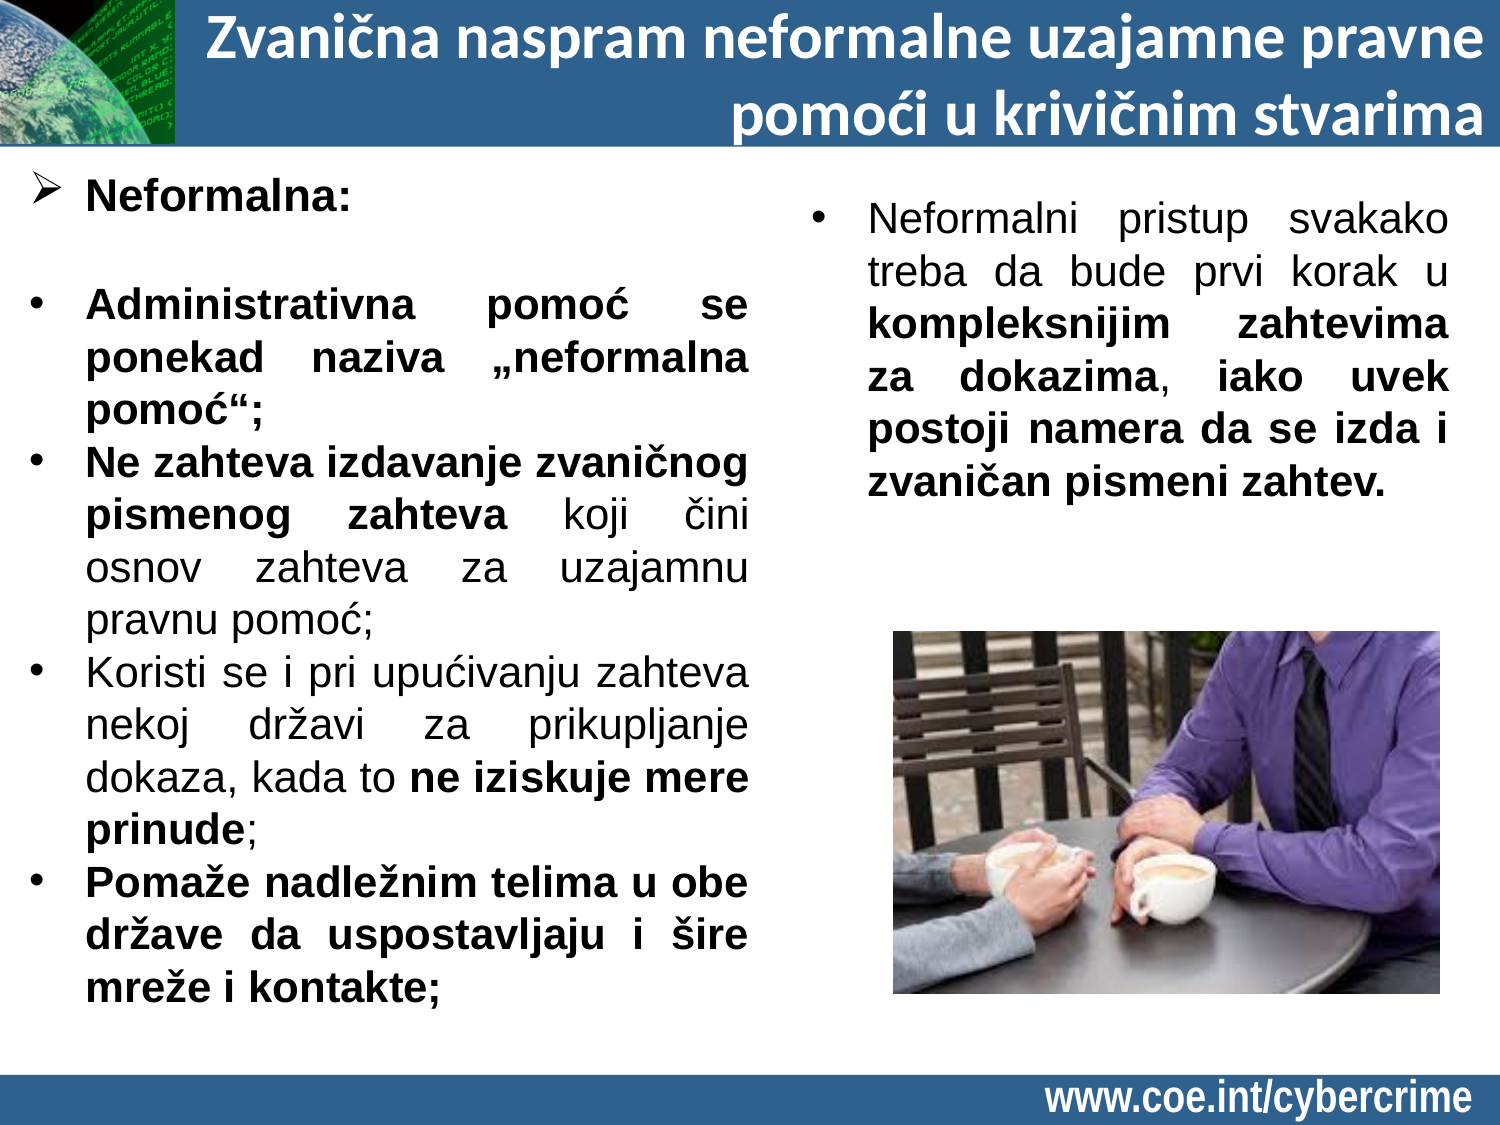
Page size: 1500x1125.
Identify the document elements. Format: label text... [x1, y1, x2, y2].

text_box Neformalna: Administrativna pomoć se ponekad naziva „neformalna pomoć“; Ne zahteva izdavanje zvaničnog pismenog zahteva koji čini osnov zahteva za uzajamnu pravnu pomoć; Koristi se i pri upućivanju zahteva nekoj državi za prikupljanje dokaza, kada to ne iziskuje mere prinude; Pomaže nadležnim telima u obe države da uspostavljaju i šire mreže i kontakte; [14, 158, 765, 1019]
picture [0, 0, 175, 144]
text_box Neformalni pristup svakako treba da bude prvi korak u kompleksnijim zahtevima za dokazima, iako uvek postoji namera da se izda i zvaničan pismeni zahtev. [796, 182, 1465, 513]
text_box Zvanična naspram neformalne uzajamne pravne pomoći u krivičnim stvarima [177, 0, 1500, 149]
text_box [0, 1073, 1030, 1125]
picture [893, 631, 1441, 994]
text_box www.coe.int/cybercrime [1030, 1059, 1500, 1125]
